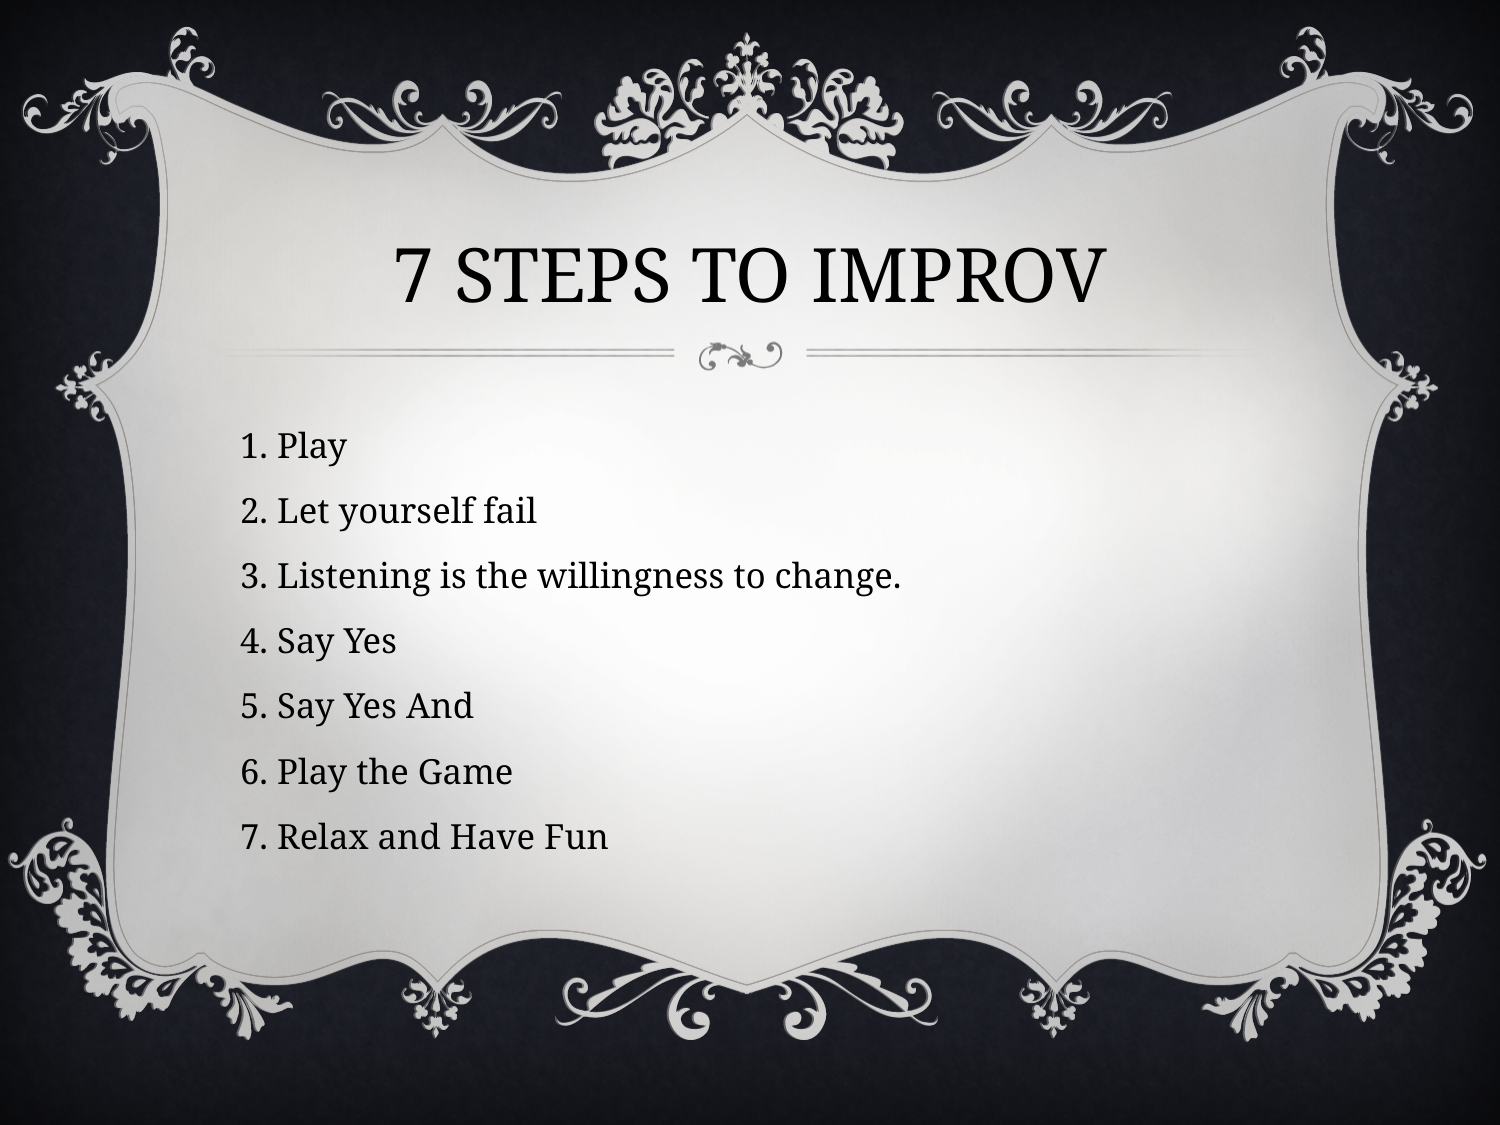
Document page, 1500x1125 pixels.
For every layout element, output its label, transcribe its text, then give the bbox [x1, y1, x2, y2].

title 7 STEPS TO IMPROV [225, 212, 1275, 325]
list 1. Play 2. Let yourself fail 3. Listening is the willingness to change. 4. Say Yes 5. Say Yes And 6. Play the Game 7. Relax and Have Fun [225, 399, 1275, 900]
picture [0, 0, 1500, 1125]
